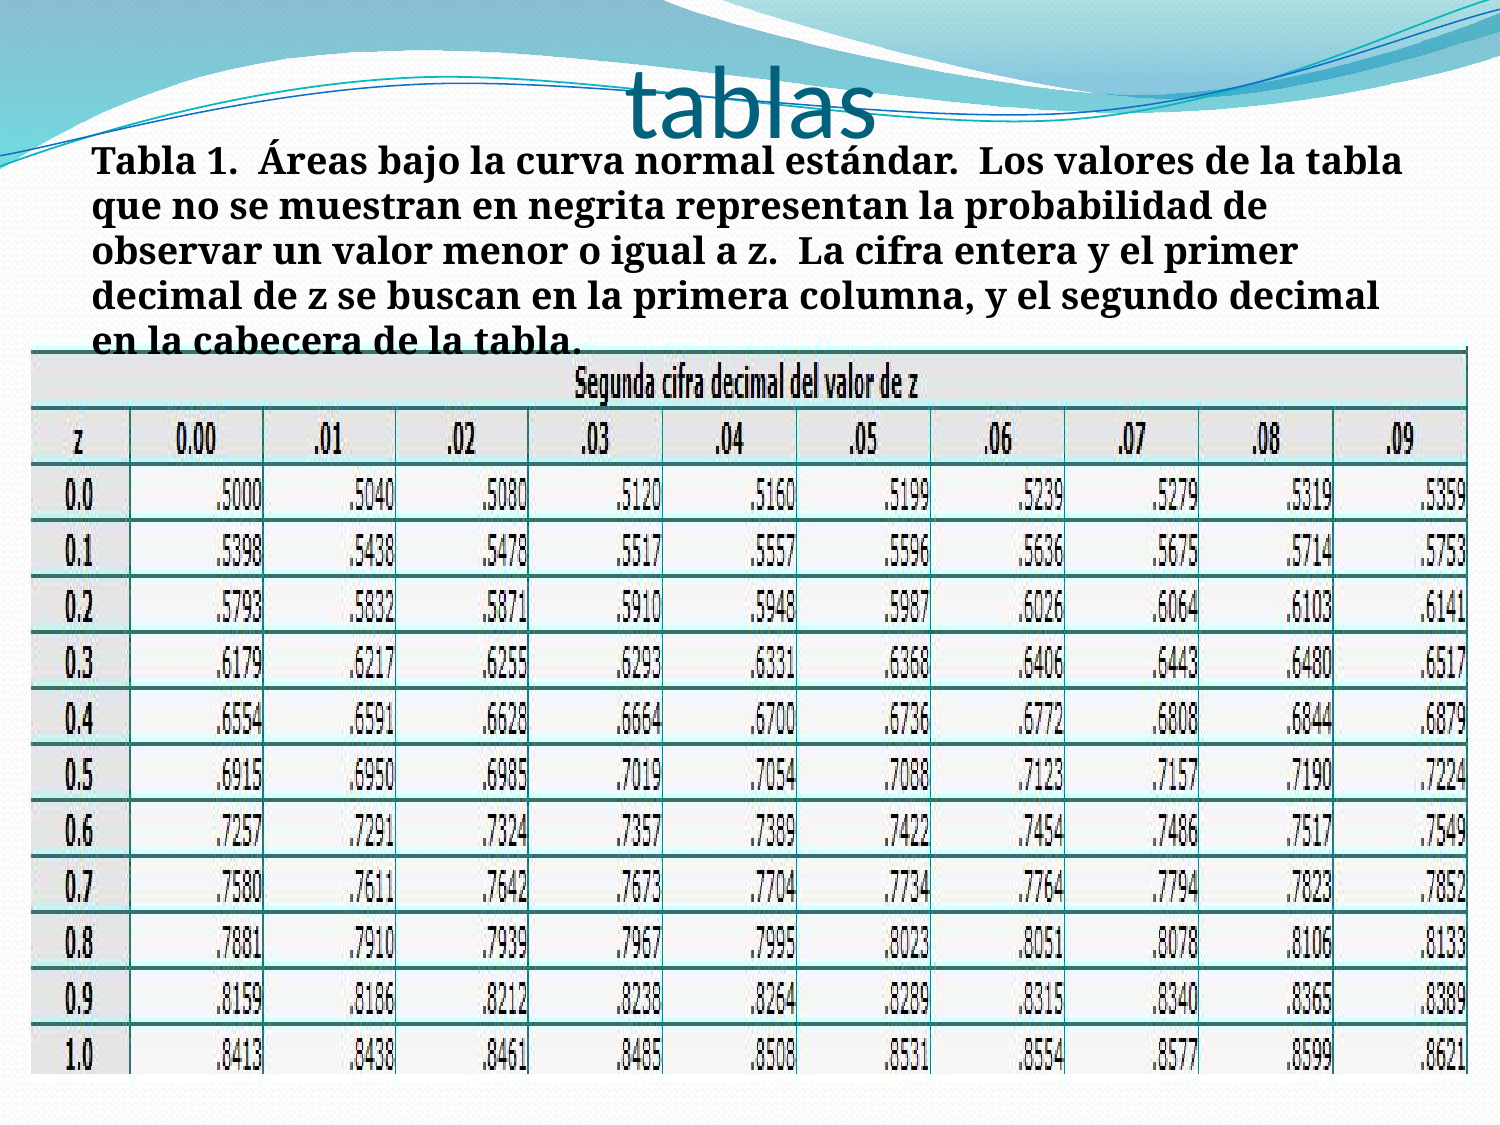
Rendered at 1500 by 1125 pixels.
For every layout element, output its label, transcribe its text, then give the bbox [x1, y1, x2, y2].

text_box Tabla 1. Áreas bajo la curva normal estándar. Los valores de la tabla que no se muestran en negrita representan la probabilidad de observar un valor menor o igual a z. La cifra entera y el primer decimal de z se buscan en la primera columna, y el segundo decimal en la cabecera de la tabla. [76, 129, 1447, 337]
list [29, 337, 1471, 1083]
title tablas [76, 19, 1427, 129]
